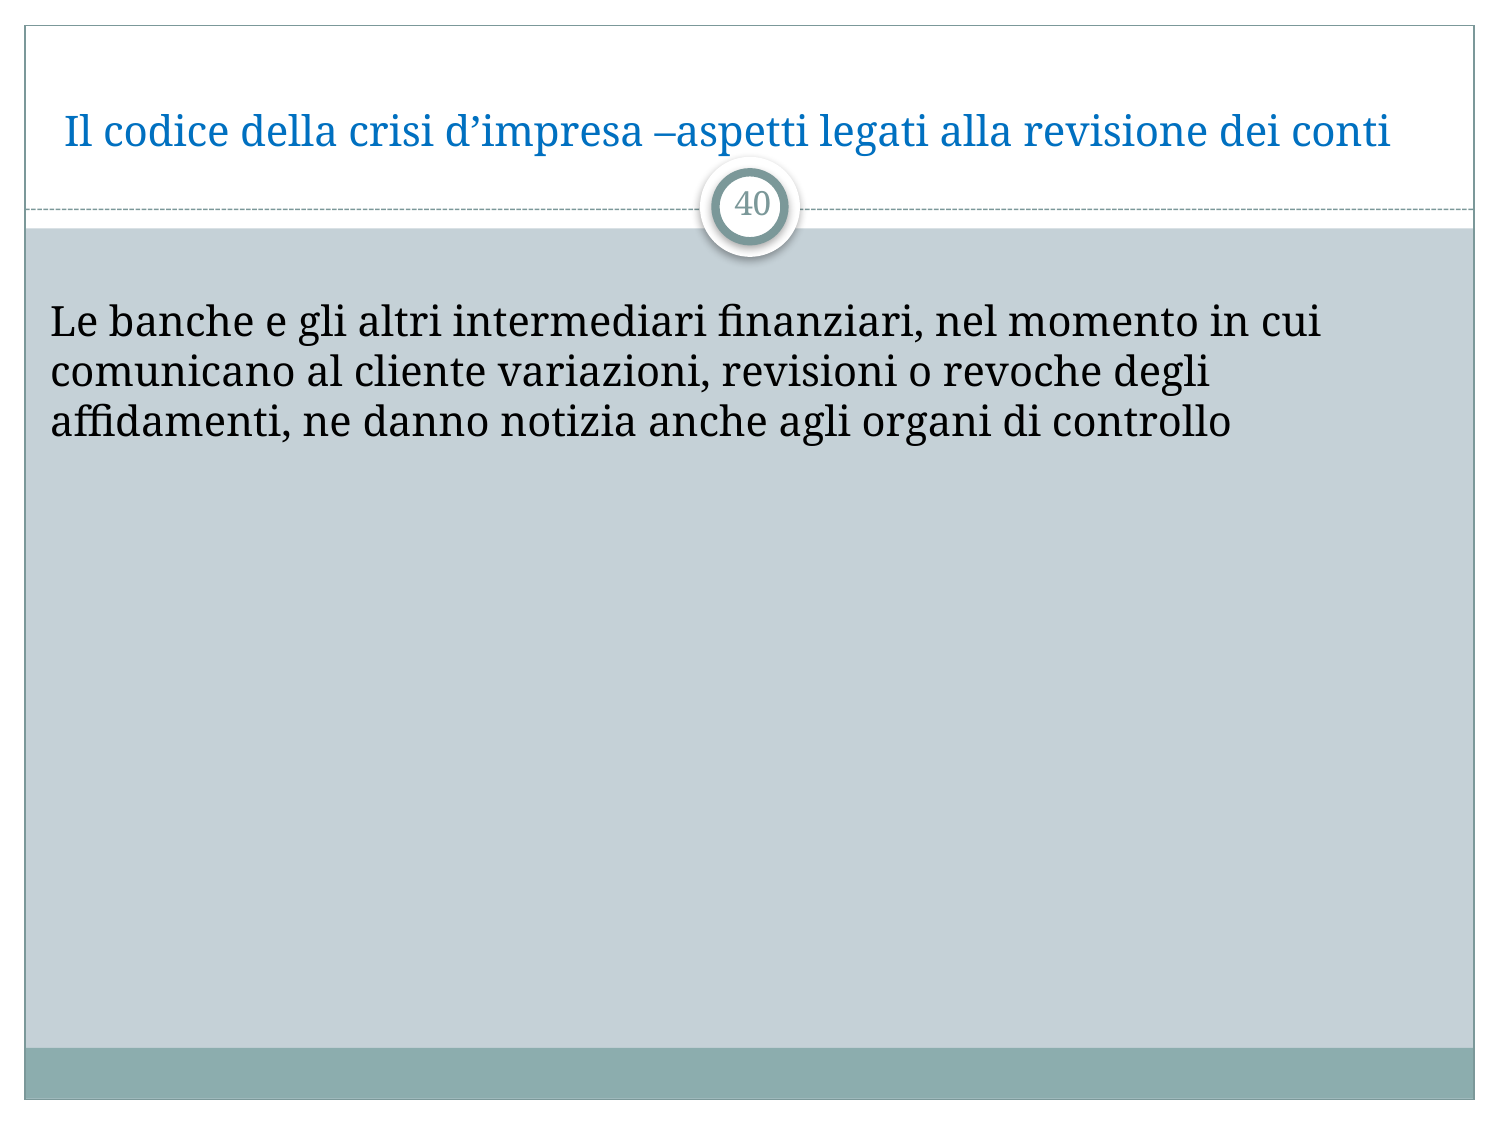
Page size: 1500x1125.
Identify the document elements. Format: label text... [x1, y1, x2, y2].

title Il codice della crisi d’impresa –aspetti legati alla revisione dei conti [49, 37, 1450, 162]
list Le banche e gli altri intermediari finanziari, nel momento in cui comunicano al cliente variazioni, revisioni o revoche degli affidamenti, ne danno notizia anche agli organi di controllo [35, 234, 1431, 985]
slide_number 40 [715, 168, 791, 241]
